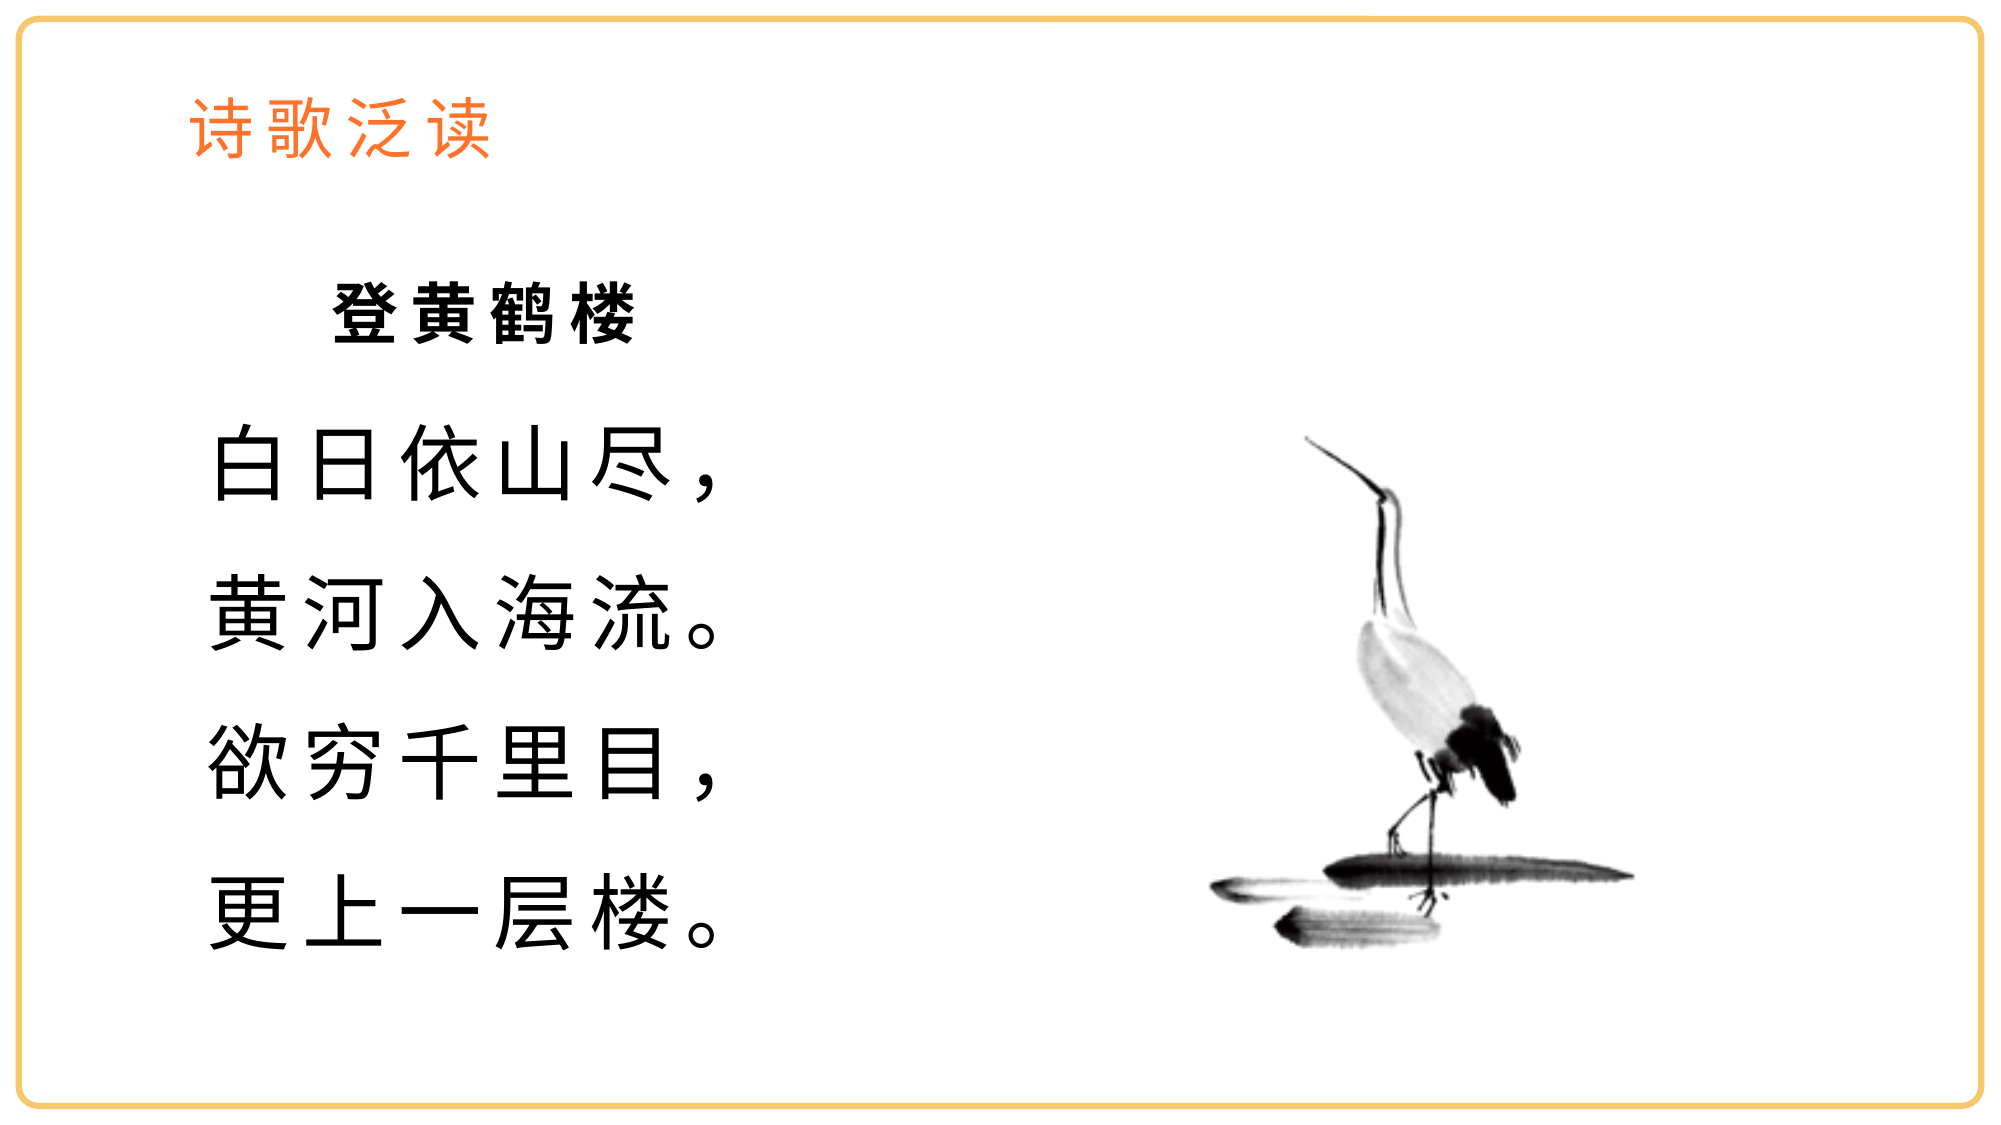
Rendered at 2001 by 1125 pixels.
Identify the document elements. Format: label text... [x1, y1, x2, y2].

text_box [206, 271, 829, 949]
picture [1179, 390, 1684, 976]
text_box 诗歌泛读 [187, 87, 493, 168]
